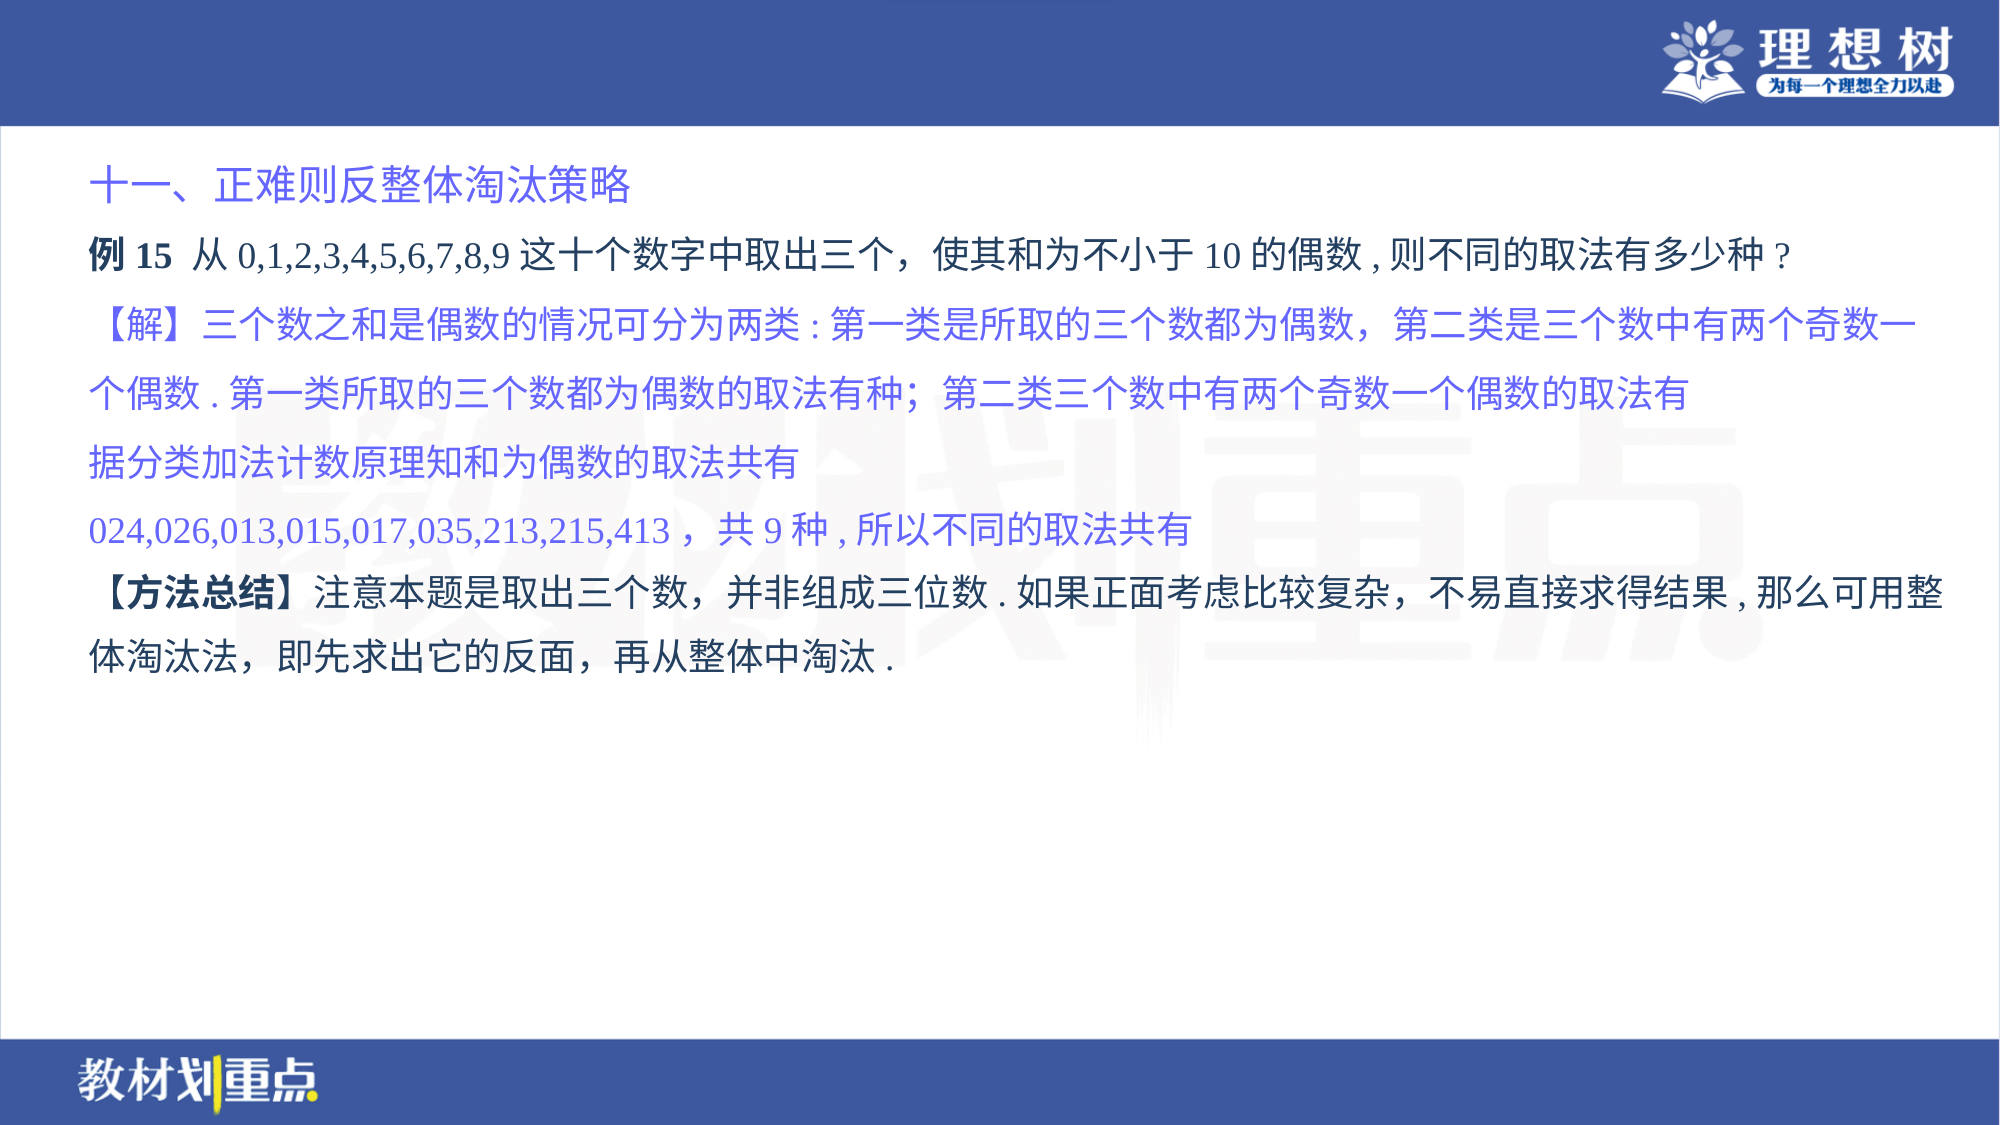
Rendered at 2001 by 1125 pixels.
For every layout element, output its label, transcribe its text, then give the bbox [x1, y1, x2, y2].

text_box 十一、正难则反整体淘汰策略 [88, 135, 1911, 209]
text_box 【方法总结】注意本题是取出三个数，并非组成三位数.如果正面考虑比较复杂，不易直接求得结果,那么可用整 体淘汰法，即先求出它的反面，再从整体中淘汰. [88, 545, 1911, 672]
picture [0, 0, 2000, 1125]
text_box 例15 从0,1,2,3,4,5,6,7,8,9这十个数字中取出三个，使其和为不小于10的偶数,则不同的取法有多少种? [88, 209, 1911, 269]
